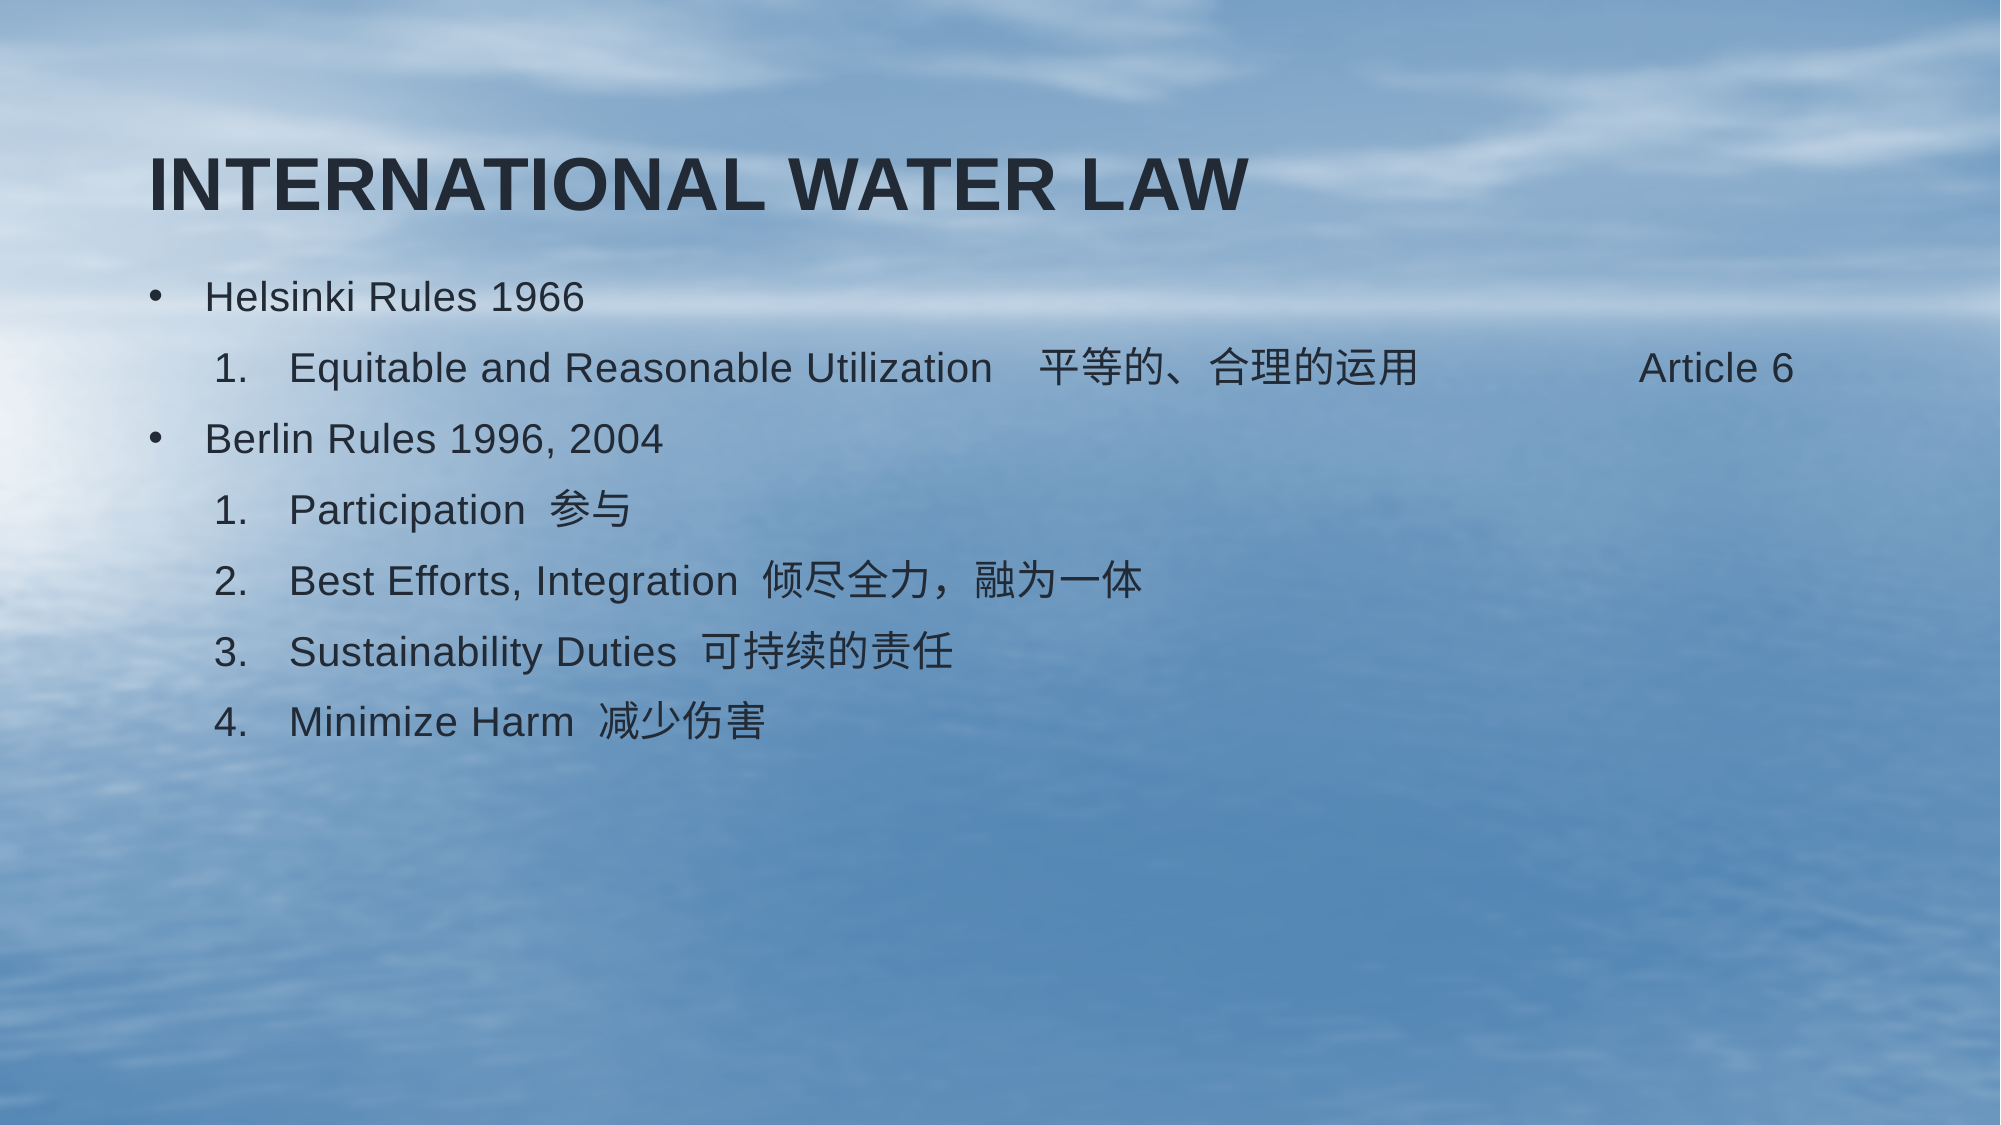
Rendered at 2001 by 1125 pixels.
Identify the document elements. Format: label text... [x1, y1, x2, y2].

title International water law [133, 45, 1867, 233]
list Helsinki Rules 1966 Equitable and Reasonable Utilization 平等的、合理的运用 Article 6 Berlin Rules 1996, 2004 Participation 参与 Best Efforts, Integration 倾尽全力，融为一体 Sustainability Duties 可持续的责任 Minimize Harm 减少伤害 [133, 262, 1867, 938]
